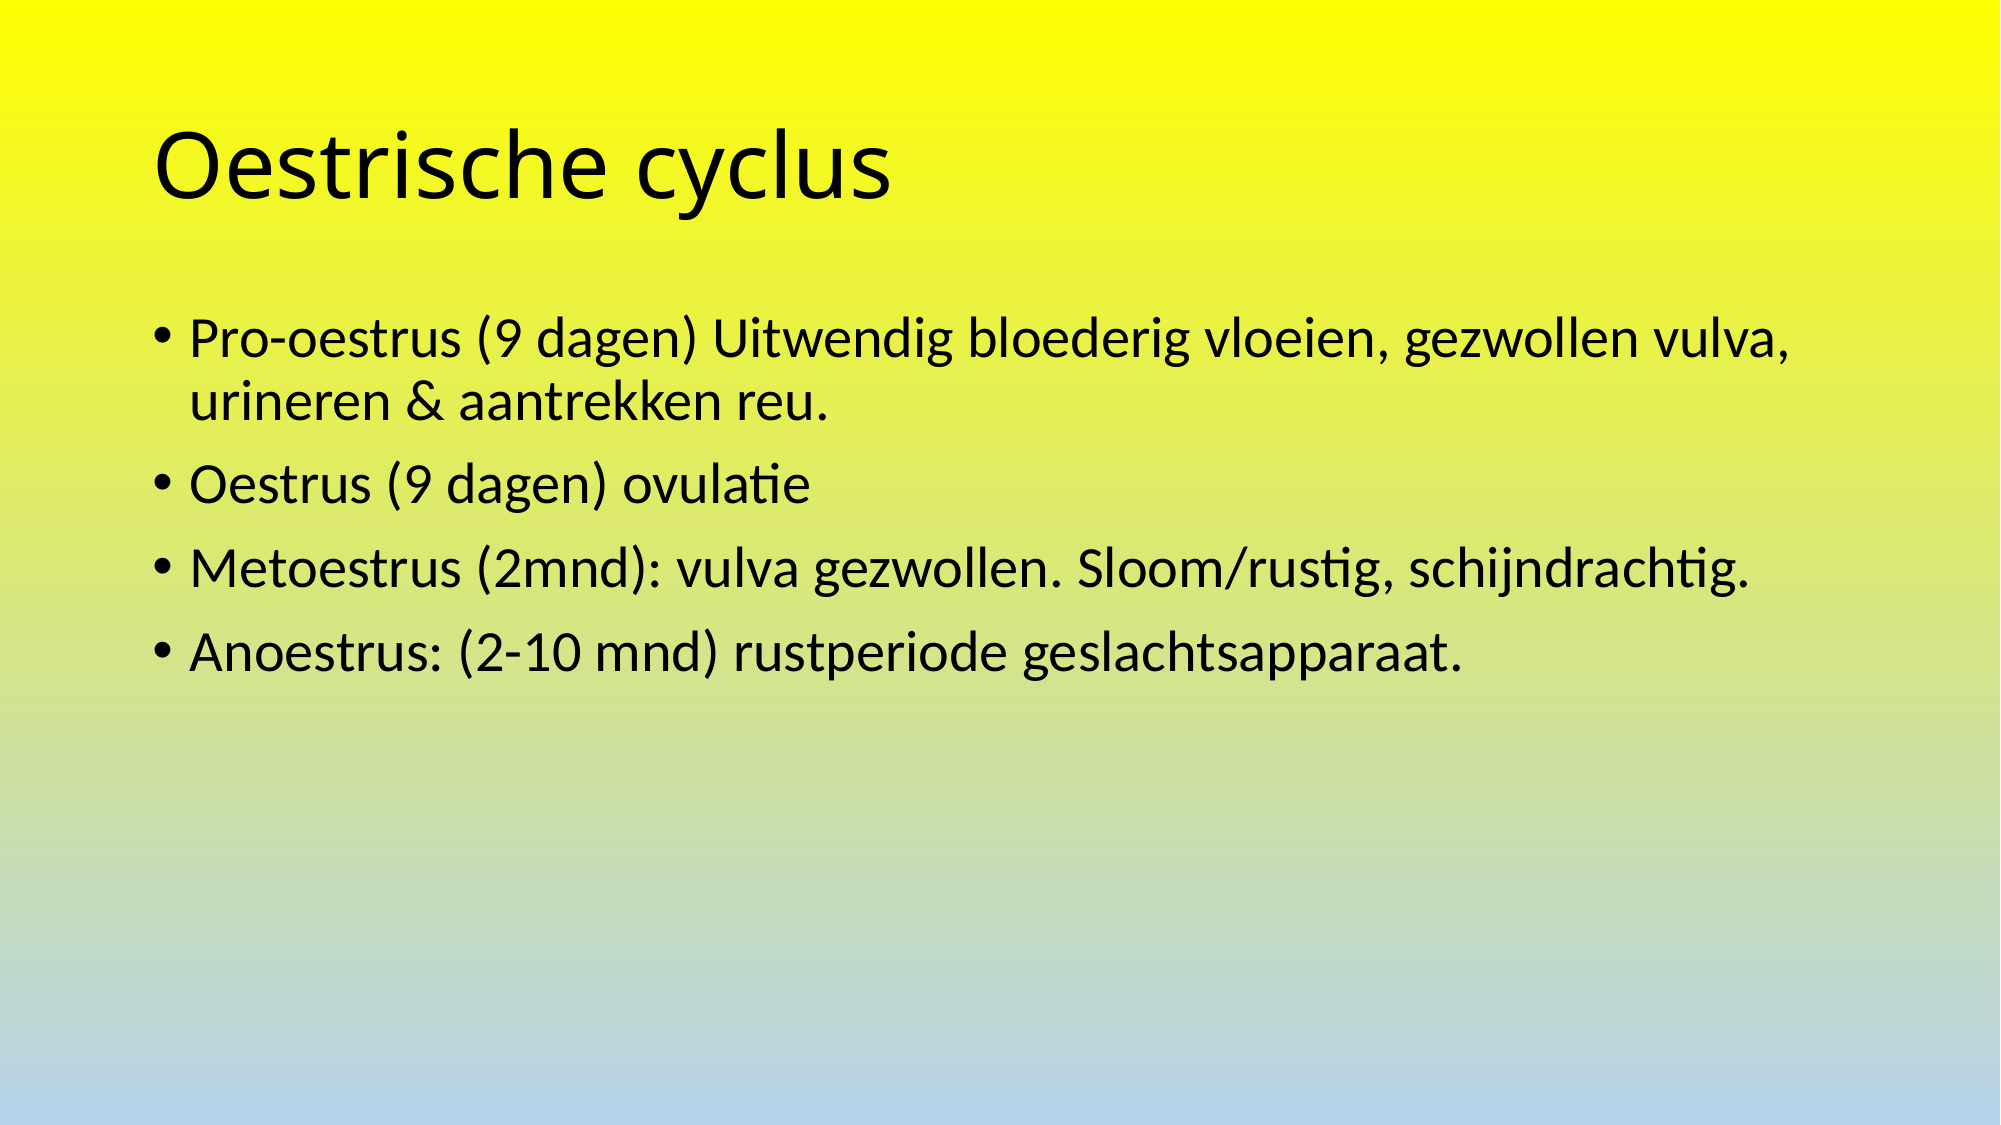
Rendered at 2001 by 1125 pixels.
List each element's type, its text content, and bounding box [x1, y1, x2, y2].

title Oestrische cyclus [137, 59, 1863, 278]
list Pro-oestrus (9 dagen) Uitwendig bloederig vloeien, gezwollen vulva, urineren & aantrekken reu. Oestrus (9 dagen) ovulatie Metoestrus (2mnd): vulva gezwollen. Sloom/rustig, schijndrachtig. Anoestrus: (2-10 mnd) rustperiode geslachtsapparaat. [137, 299, 1863, 1014]
